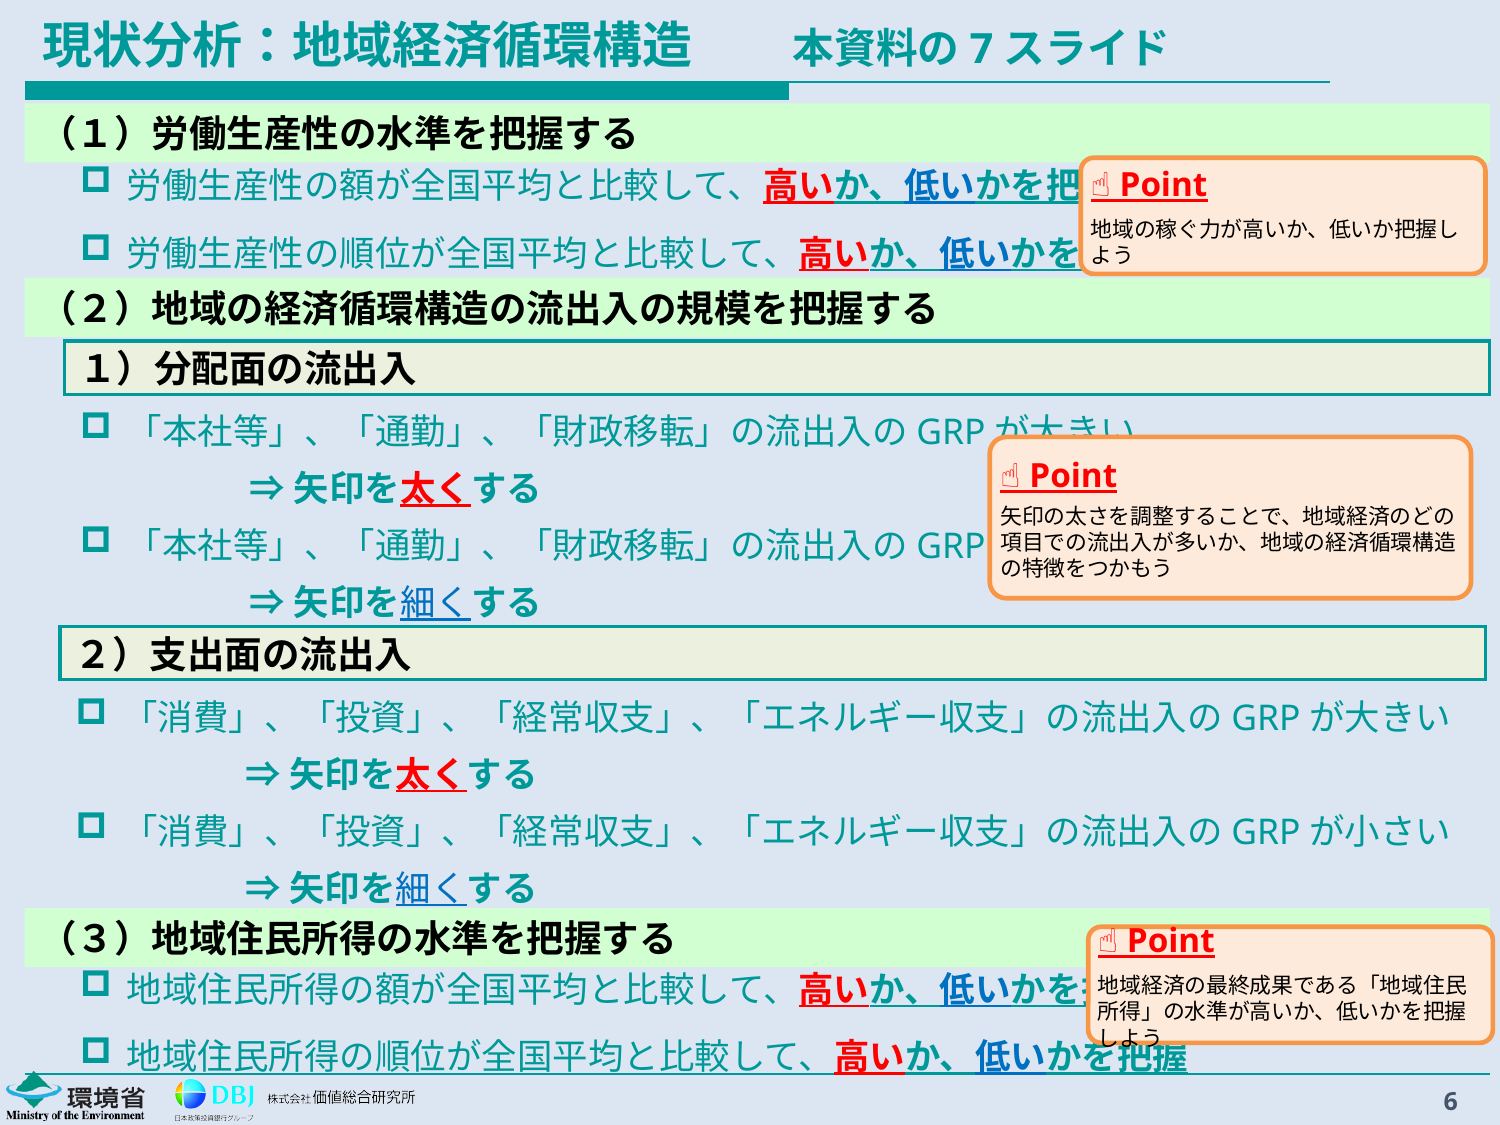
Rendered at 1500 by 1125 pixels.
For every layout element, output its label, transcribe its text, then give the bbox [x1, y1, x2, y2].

text_box ⇒矢印を太くする [230, 739, 694, 795]
text_box ☝ Point 地域経済の最終成果である「地域住民所得」の水準が高いか、低いかを把握しよう [1088, 926, 1493, 1043]
text_box （２）地域の経済循環構造の流出入の規模を把握する [24, 277, 1490, 337]
text_box ☝ Point 矢印の太さを調整することで、地域経済のどの項目での流出入が多いか、地域の経済循環構造の特徴をつかもう [989, 436, 1472, 599]
text_box （１）労働生産性の水準を把握する [24, 103, 1490, 163]
text_box ☝ Point 地域の稼ぐ力が高いか、低いか把握しよう [1080, 157, 1486, 274]
text_box 「消費」、「投資」、「経常収支」、「エネルギー収支」の流出入のGRPが大きい [60, 681, 1472, 751]
text_box 労働生産性の額が全国平均と比較して、高いか、低いかを把握 労働生産性の順位が全国平均と比較して、高いか、低いかを把握 [65, 163, 1476, 276]
text_box 「本社等」、「通勤」、「財政移転」の流出入のGRPが小さい [65, 509, 989, 579]
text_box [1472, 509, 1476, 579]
text_box ２）支出面の流出入 [60, 626, 1486, 680]
text_box ⇒矢印を細くする [230, 853, 694, 908]
title 現状分析：地域経済循環構造 本資料の7スライド [27, 0, 1500, 82]
text_box １）分配面の流出入 [64, 341, 1490, 395]
picture [2, 1071, 148, 1125]
text_box （３）地域住民所得の水準を把握する [24, 908, 1490, 968]
picture [171, 1079, 419, 1125]
text_box 「本社等」、「通勤」、「財政移転」の流出入のGRPが大きい [65, 395, 1476, 465]
text_box 「消費」、「投資」、「経常収支」、「エネルギー収支」の流出入のGRPが小さい [60, 795, 1472, 865]
slide_number 6 [1397, 1078, 1500, 1120]
text_box 地域住民所得の額が全国平均と比較して、高いか、低いかを把握 地域住民所得の順位が全国平均と比較して、高いか、低いかを把握 [65, 968, 1476, 1079]
text_box ⇒矢印を細くする [235, 567, 698, 626]
text_box ⇒矢印を太くする [235, 453, 698, 509]
